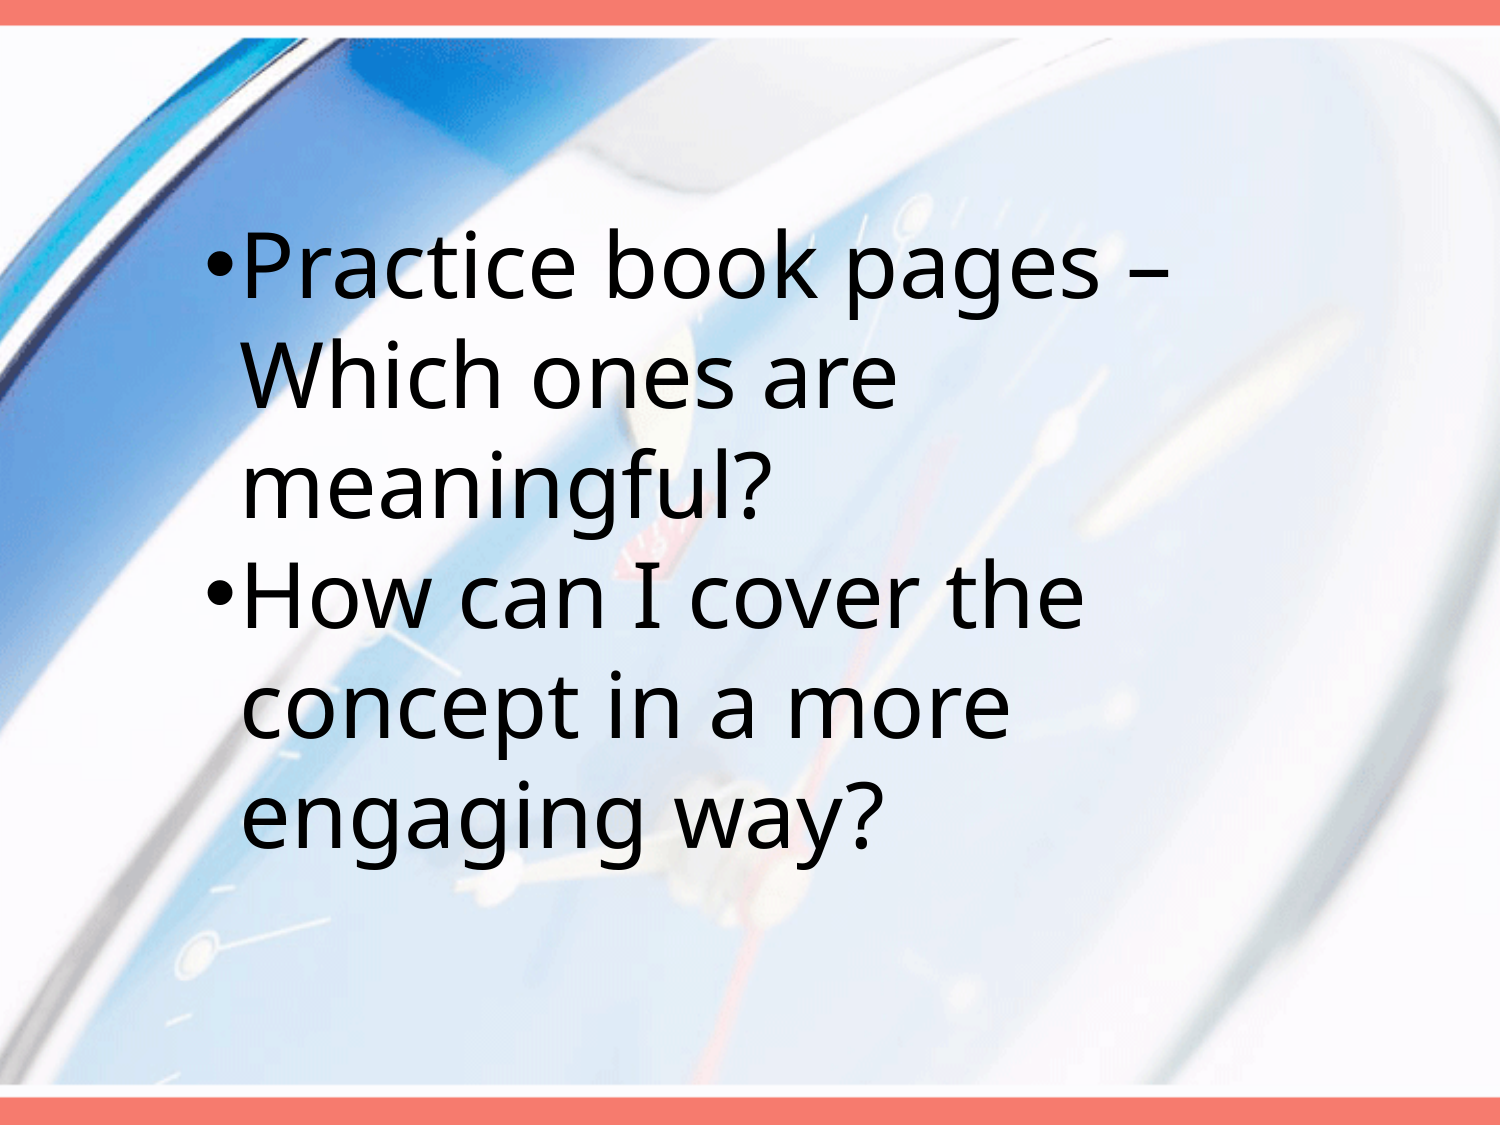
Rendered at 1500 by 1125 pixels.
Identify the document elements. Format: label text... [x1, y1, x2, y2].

picture [0, 0, 1500, 1125]
text_box Practice book pages – Which ones are meaningful? How can I cover the concept in a more engaging way? [150, 199, 1313, 985]
